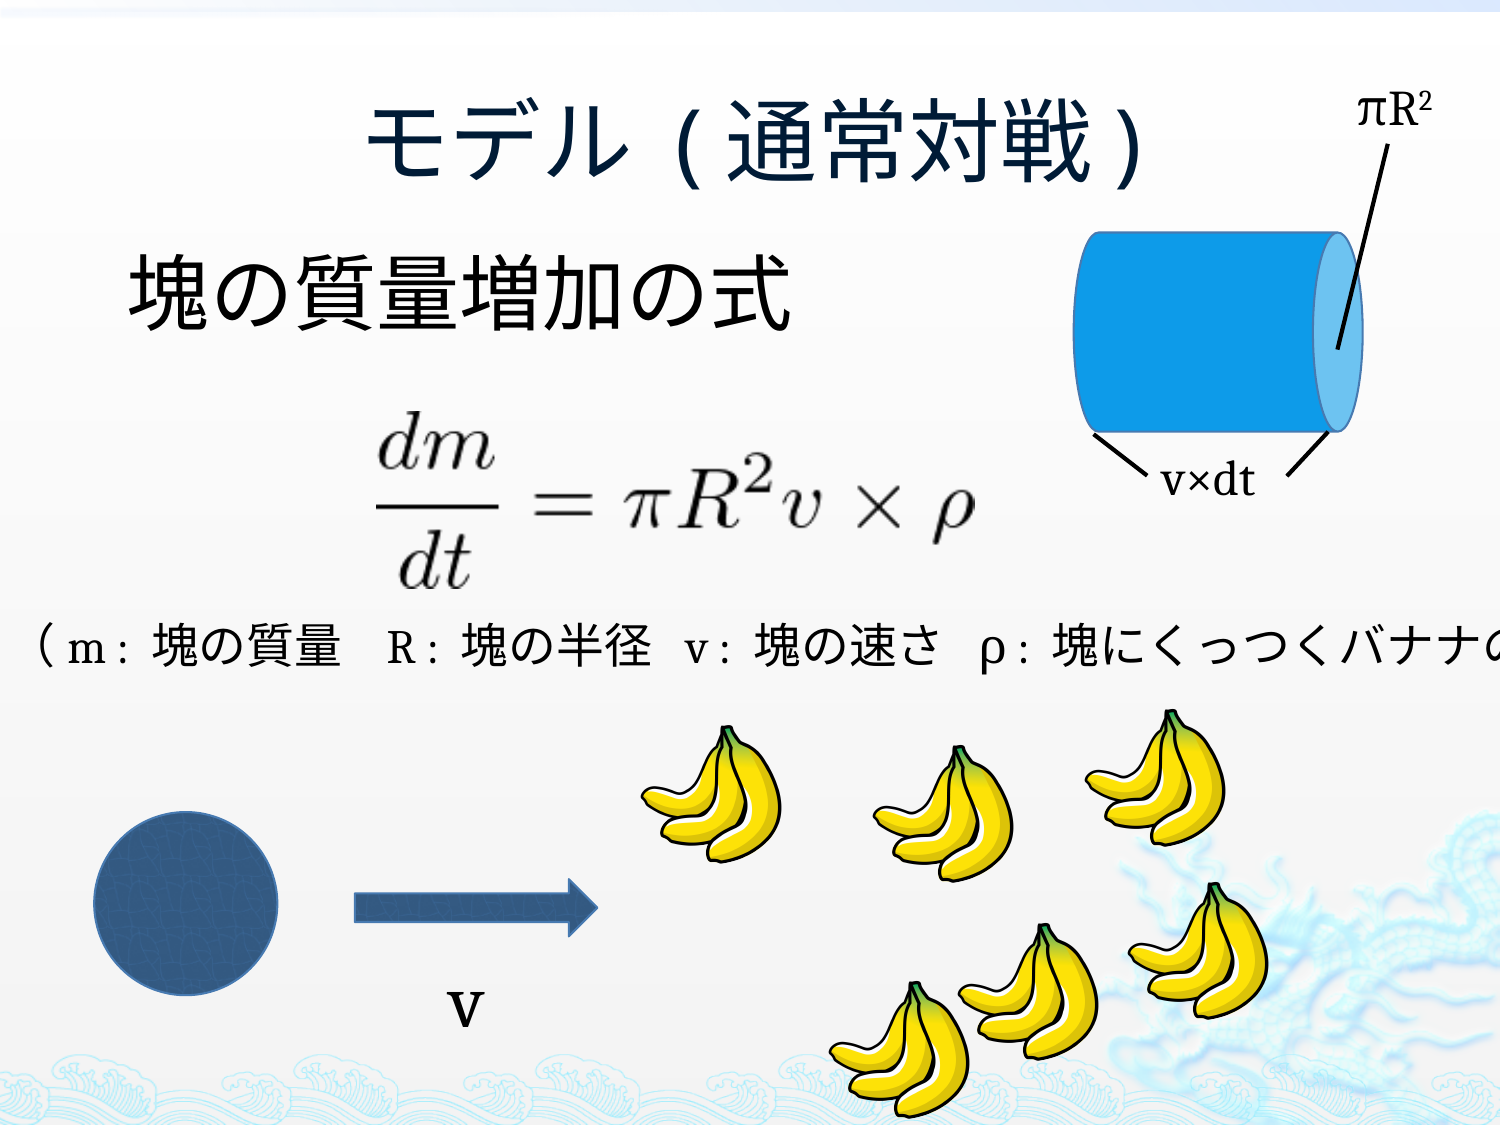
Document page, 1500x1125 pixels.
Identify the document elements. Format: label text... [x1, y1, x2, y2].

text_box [1286, 431, 1329, 477]
text_box 塊の質量増加の式 [112, 233, 1074, 349]
picture [860, 728, 1032, 900]
picture [817, 864, 1288, 1125]
title モデル (通常対戦) [75, 45, 1425, 233]
picture [629, 708, 801, 880]
text_box πR2 [1341, 68, 1498, 143]
picture [376, 411, 976, 590]
text_box [1072, 231, 1364, 433]
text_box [1093, 433, 1148, 477]
text_box [93, 811, 279, 997]
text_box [1336, 143, 1389, 351]
text_box v [434, 945, 570, 1051]
text_box （m : 塊の質量 R : 塊の半径 v : 塊の速さ ρ : 塊にくっつくバナナの密度 ） [0, 608, 1500, 681]
picture [1073, 691, 1245, 863]
text_box v×dt [1147, 438, 1303, 514]
text_box [353, 878, 599, 938]
